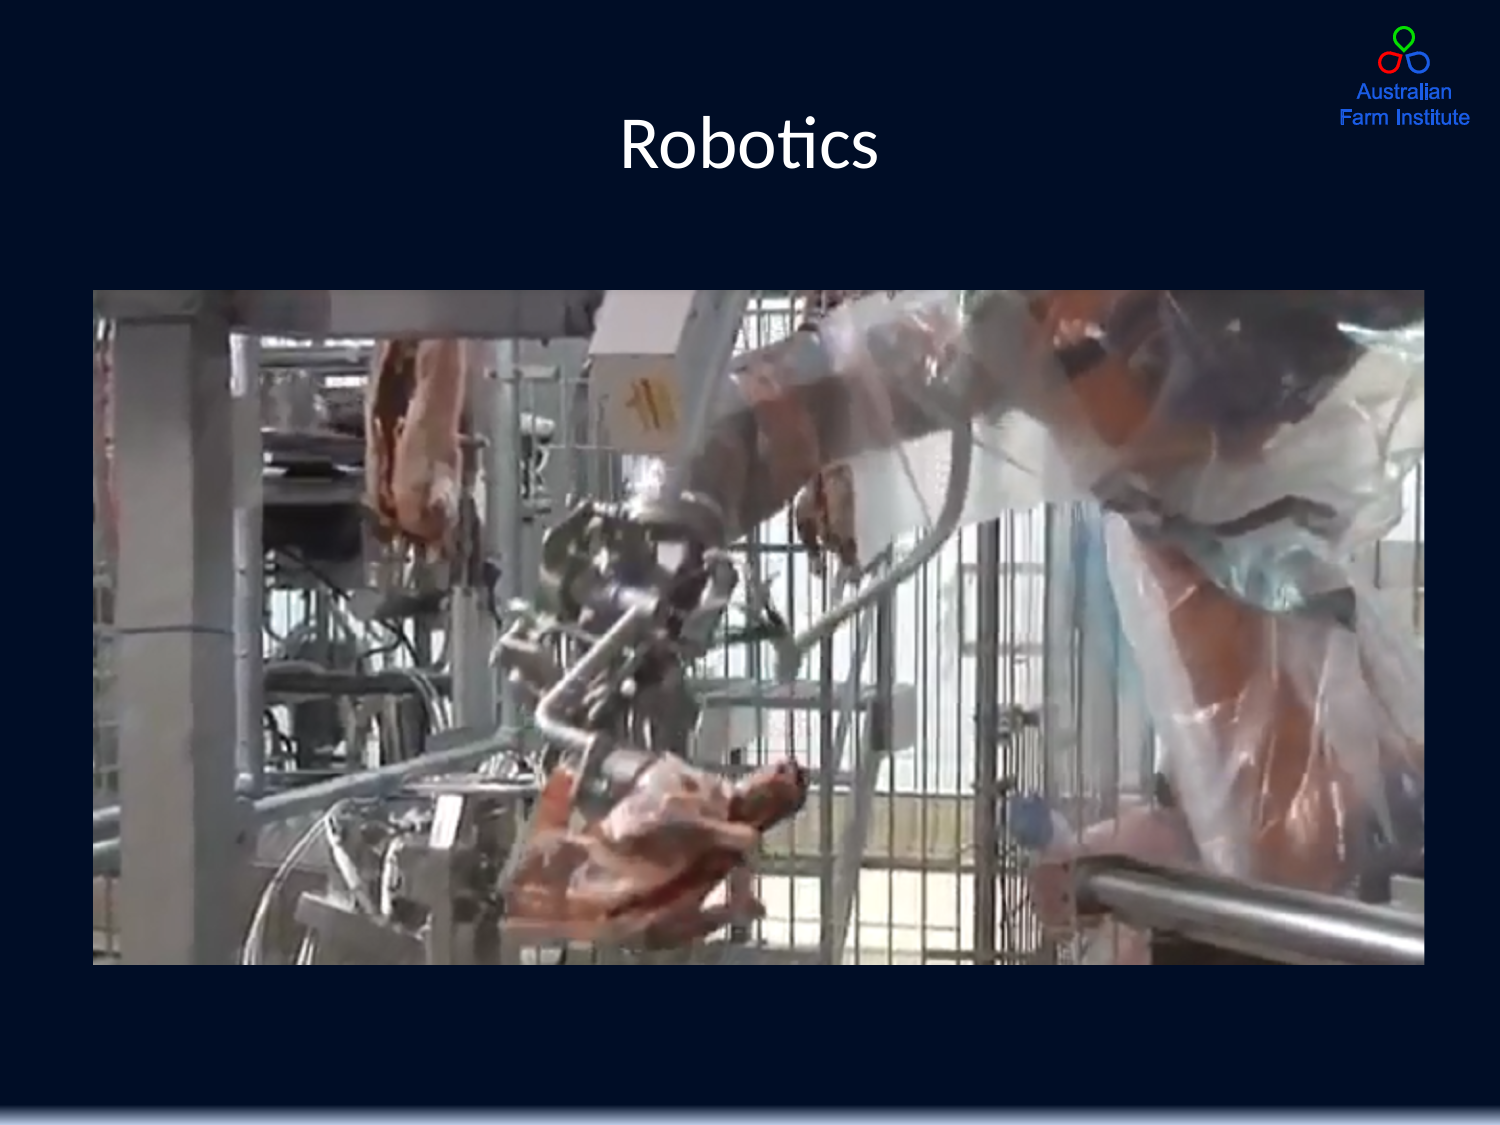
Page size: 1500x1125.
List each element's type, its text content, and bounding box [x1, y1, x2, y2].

text_box Robotics [74, 45, 1425, 233]
picture [92, 290, 1425, 965]
